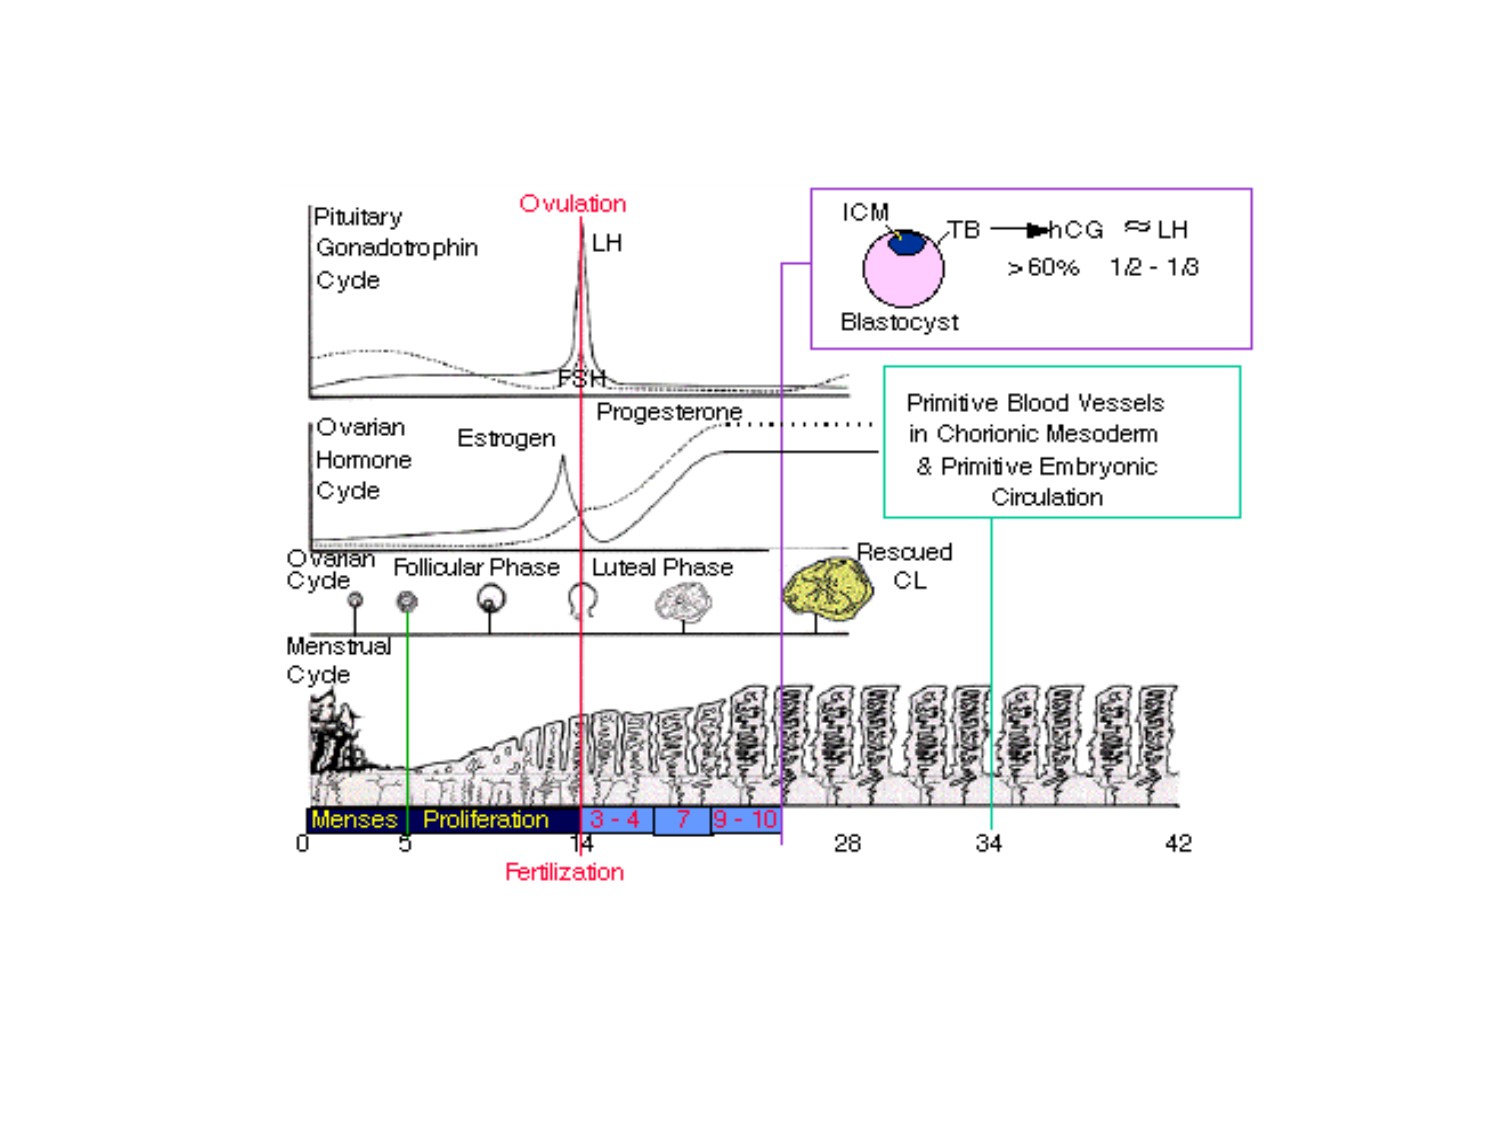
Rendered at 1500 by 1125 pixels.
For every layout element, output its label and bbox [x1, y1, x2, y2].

picture [277, 184, 1258, 894]
